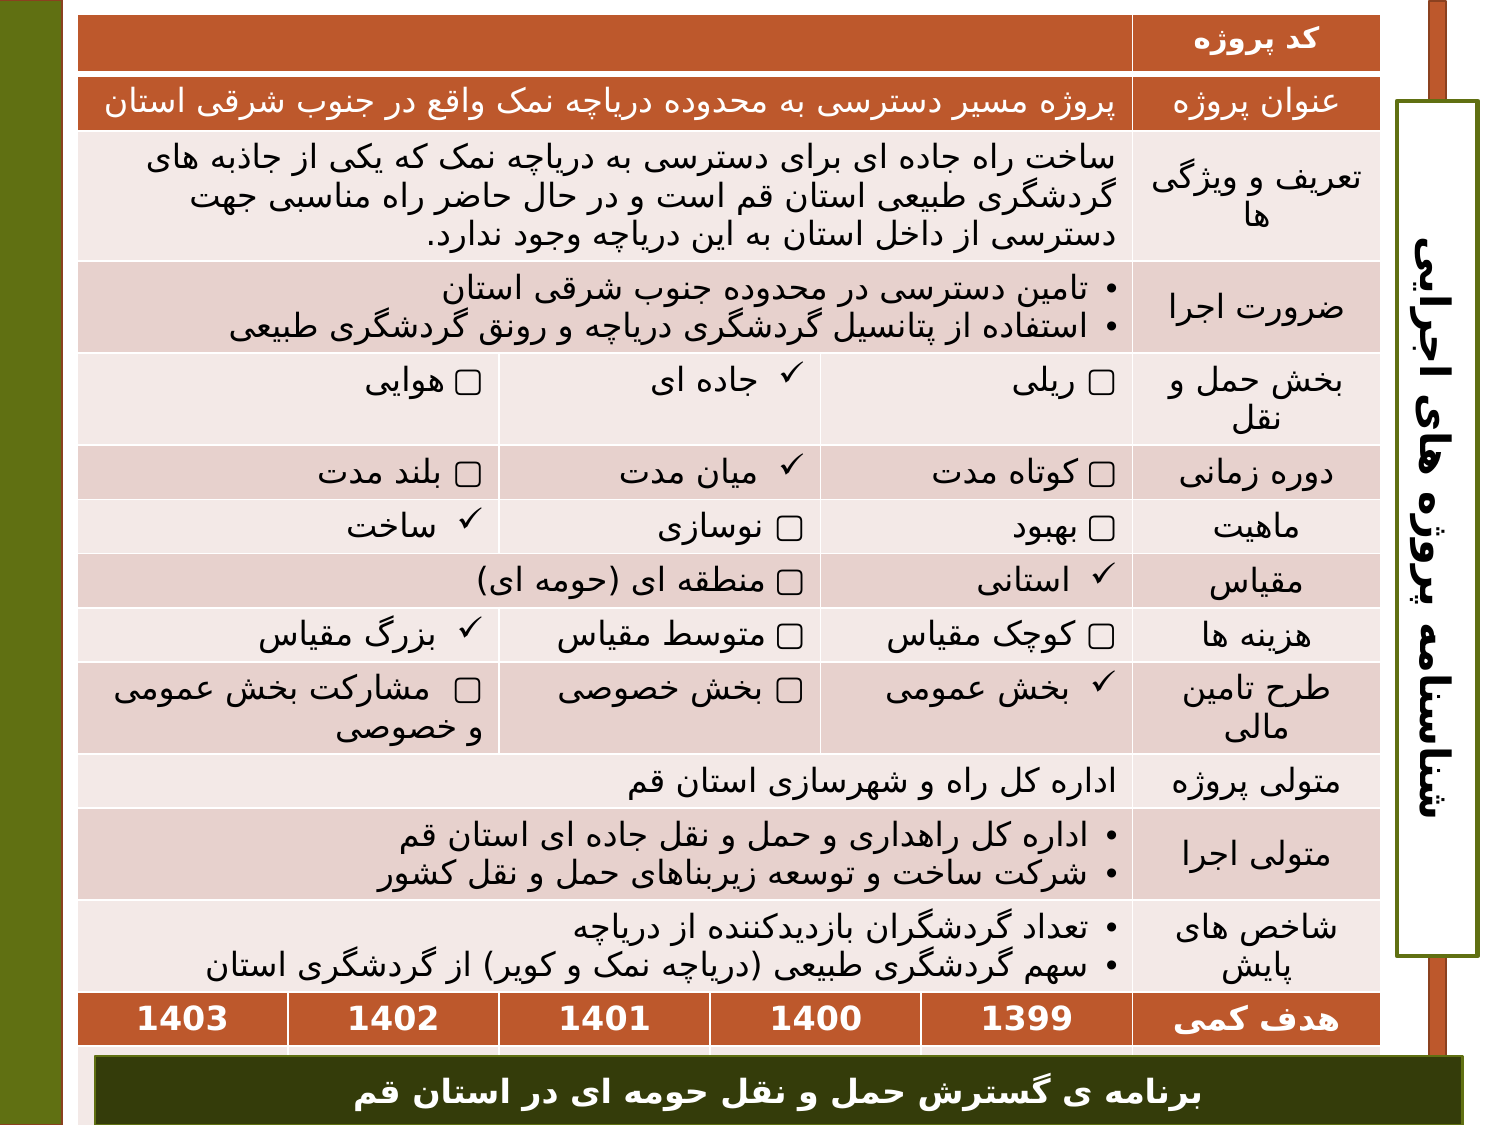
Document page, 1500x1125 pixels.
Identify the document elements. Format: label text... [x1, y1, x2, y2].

text_box [0, 0, 63, 1125]
text_box [1428, 0, 1447, 100]
text_box [1428, 957, 1447, 1055]
text_box شناسنامه پروژه های اجرایی [1396, 100, 1479, 957]
text_box برنامه ی گسترش حمل و نقل حومه ای در استان قم [94, 1055, 1464, 1125]
